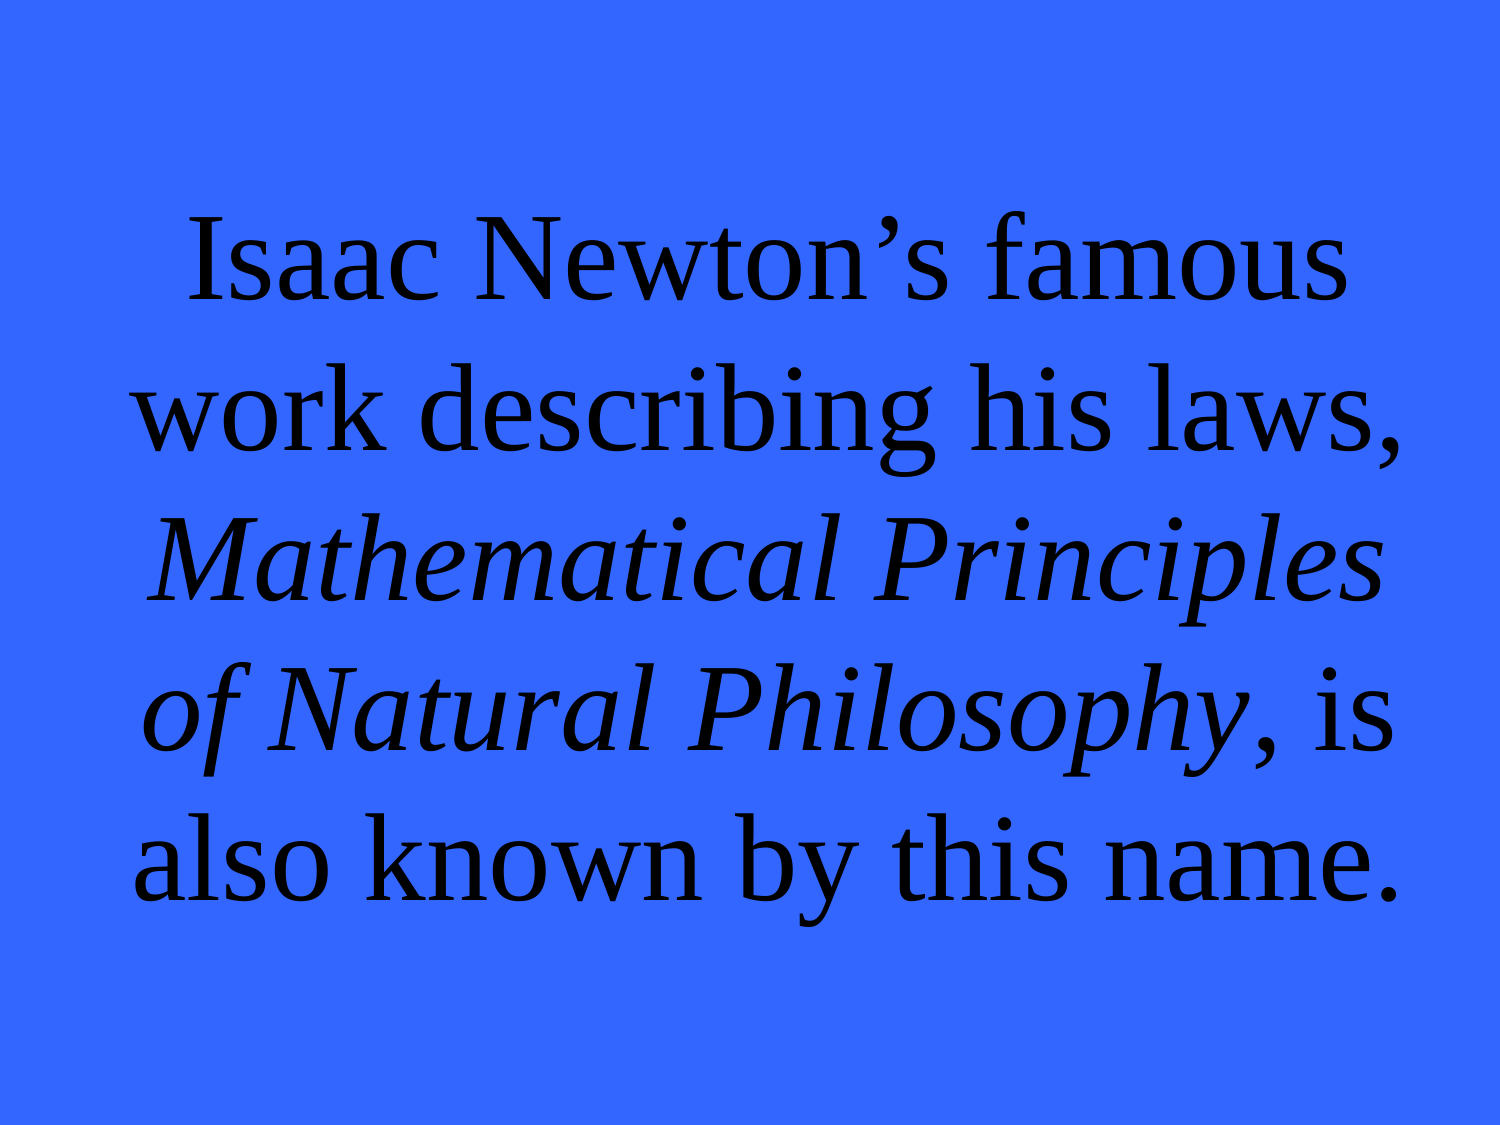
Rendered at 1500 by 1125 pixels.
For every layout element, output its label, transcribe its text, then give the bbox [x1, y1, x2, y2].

title Isaac Newton’s famous work describing his laws, Mathematical Principles of Natural Philosophy, is also known by this name. [112, 125, 1425, 975]
